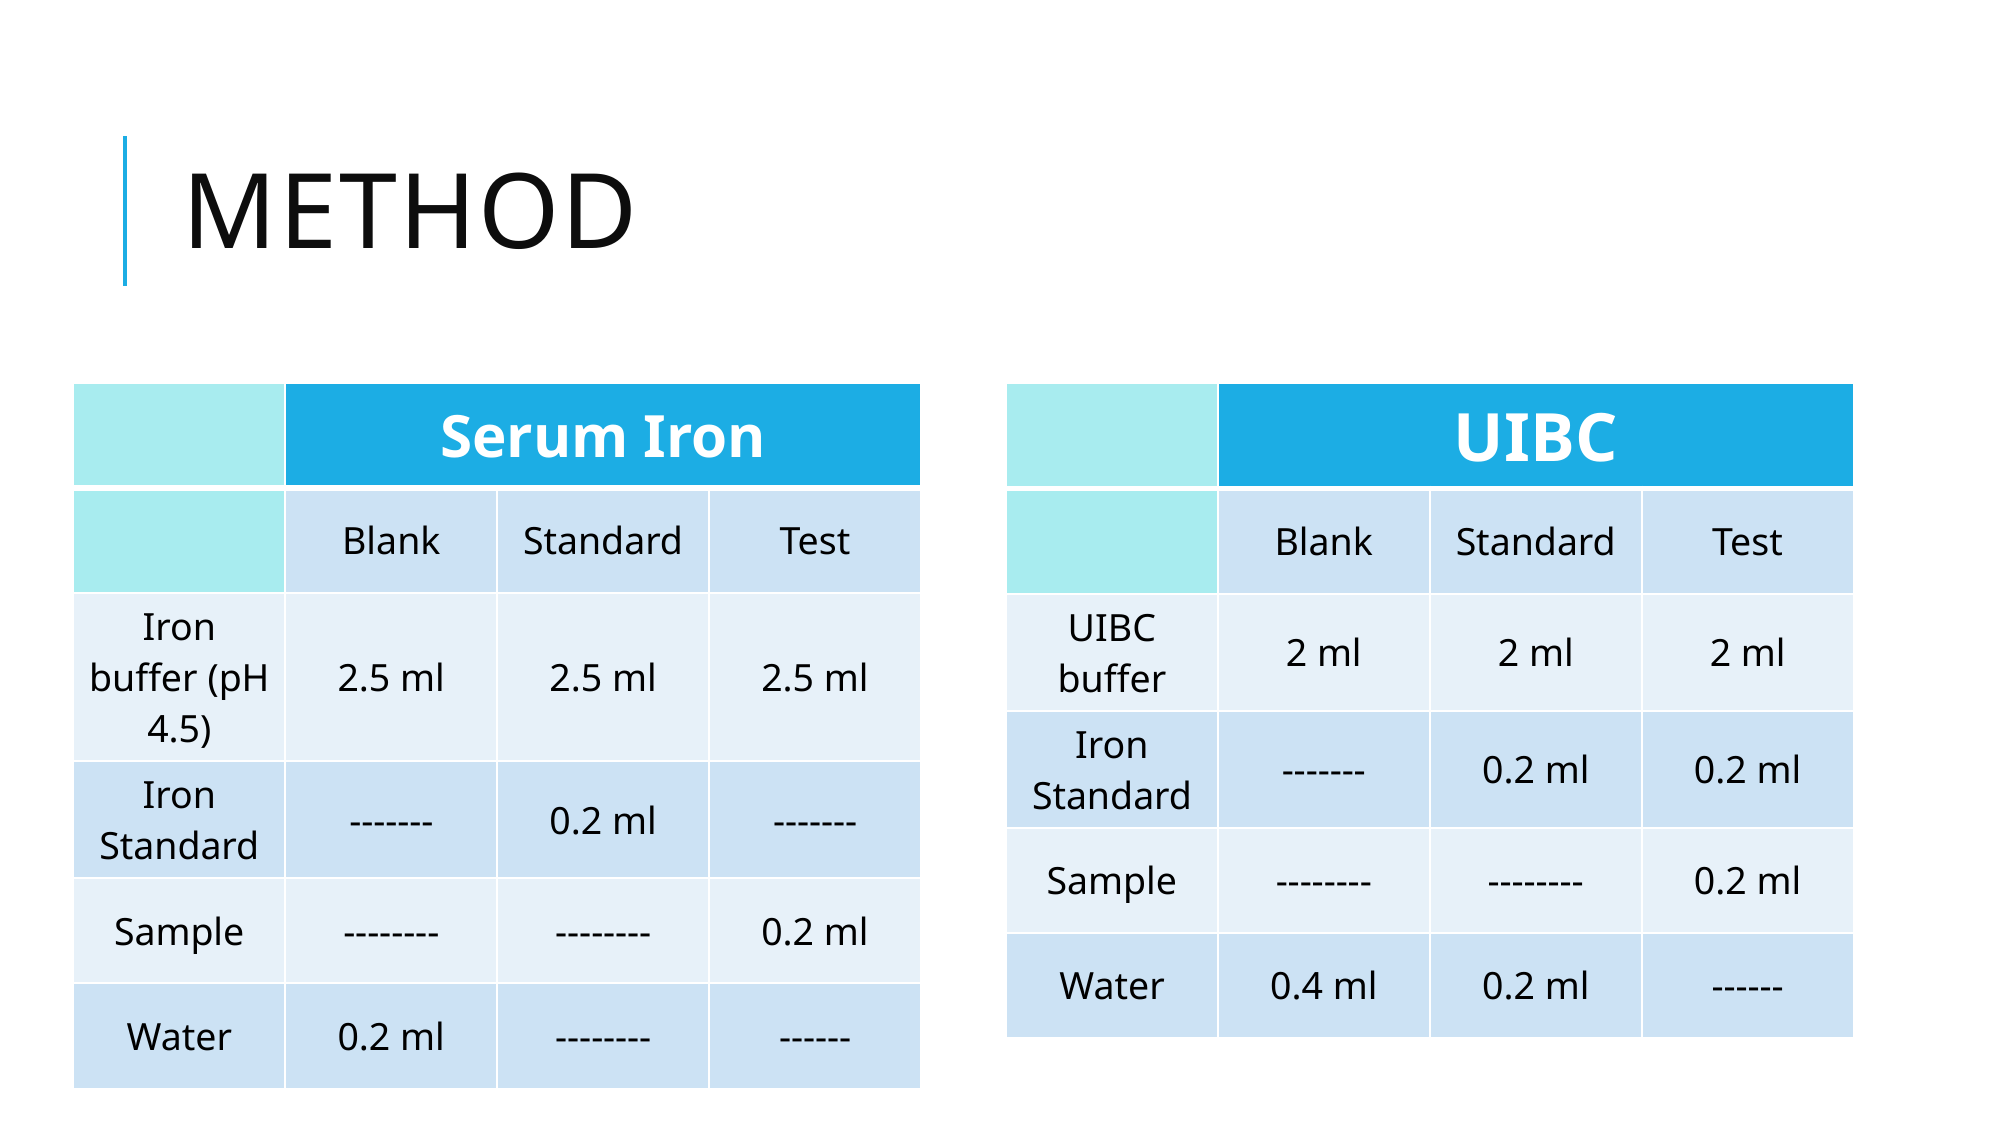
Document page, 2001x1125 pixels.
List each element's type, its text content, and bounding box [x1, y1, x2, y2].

table_cell -------- [1219, 829, 1429, 932]
table_cell -------- [498, 984, 708, 1088]
table_header [74, 384, 284, 485]
table_cell Test [710, 491, 920, 592]
table_cell Blank [1219, 491, 1429, 593]
title Method [168, 96, 1763, 342]
table_header UIBC [1219, 384, 1853, 486]
table_cell Iron Standard [74, 762, 284, 877]
table_cell -------- [286, 879, 496, 982]
table_cell 0.2 ml [710, 879, 920, 982]
table_cell ------- [286, 762, 496, 877]
table_cell Test [1643, 491, 1853, 593]
table_header [1007, 384, 1217, 486]
table_cell ------- [1219, 712, 1429, 827]
table_cell 0.2 ml [1431, 712, 1641, 827]
table_cell 2.5 ml [710, 594, 920, 760]
table_cell ------ [1643, 934, 1853, 1037]
table_cell 0.2 ml [1643, 712, 1853, 827]
table_cell [1007, 491, 1217, 593]
table_cell 2.5 ml [498, 594, 708, 760]
table_cell Standard [1431, 491, 1641, 593]
table_cell -------- [498, 879, 708, 982]
table_cell 2 ml [1219, 595, 1429, 710]
table_cell Iron buffer (pH 4.5) [74, 594, 284, 760]
table_header Serum Iron [286, 384, 920, 485]
table_cell [74, 491, 284, 592]
table_cell Sample [1007, 829, 1217, 932]
table_cell Iron Standard [1007, 712, 1217, 827]
table_cell ------ [710, 984, 920, 1088]
table_cell UIBC buffer [1007, 595, 1217, 710]
table_cell 2.5 ml [286, 594, 496, 760]
table_cell 2 ml [1431, 595, 1641, 710]
table_cell 0.2 ml [286, 984, 496, 1088]
table_cell Standard [498, 491, 708, 592]
table_cell 0.4 ml [1219, 934, 1429, 1037]
table_cell Sample [74, 879, 284, 982]
table_cell 0.2 ml [1431, 934, 1641, 1037]
table_cell 0.2 ml [1643, 829, 1853, 932]
table_cell -------- [1431, 829, 1641, 932]
table_cell 0.2 ml [498, 762, 708, 877]
table_cell ------- [710, 762, 920, 877]
table_cell Water [74, 984, 284, 1088]
table_cell Water [1007, 934, 1217, 1037]
table_cell 2 ml [1643, 595, 1853, 710]
table_cell Blank [286, 491, 496, 592]
